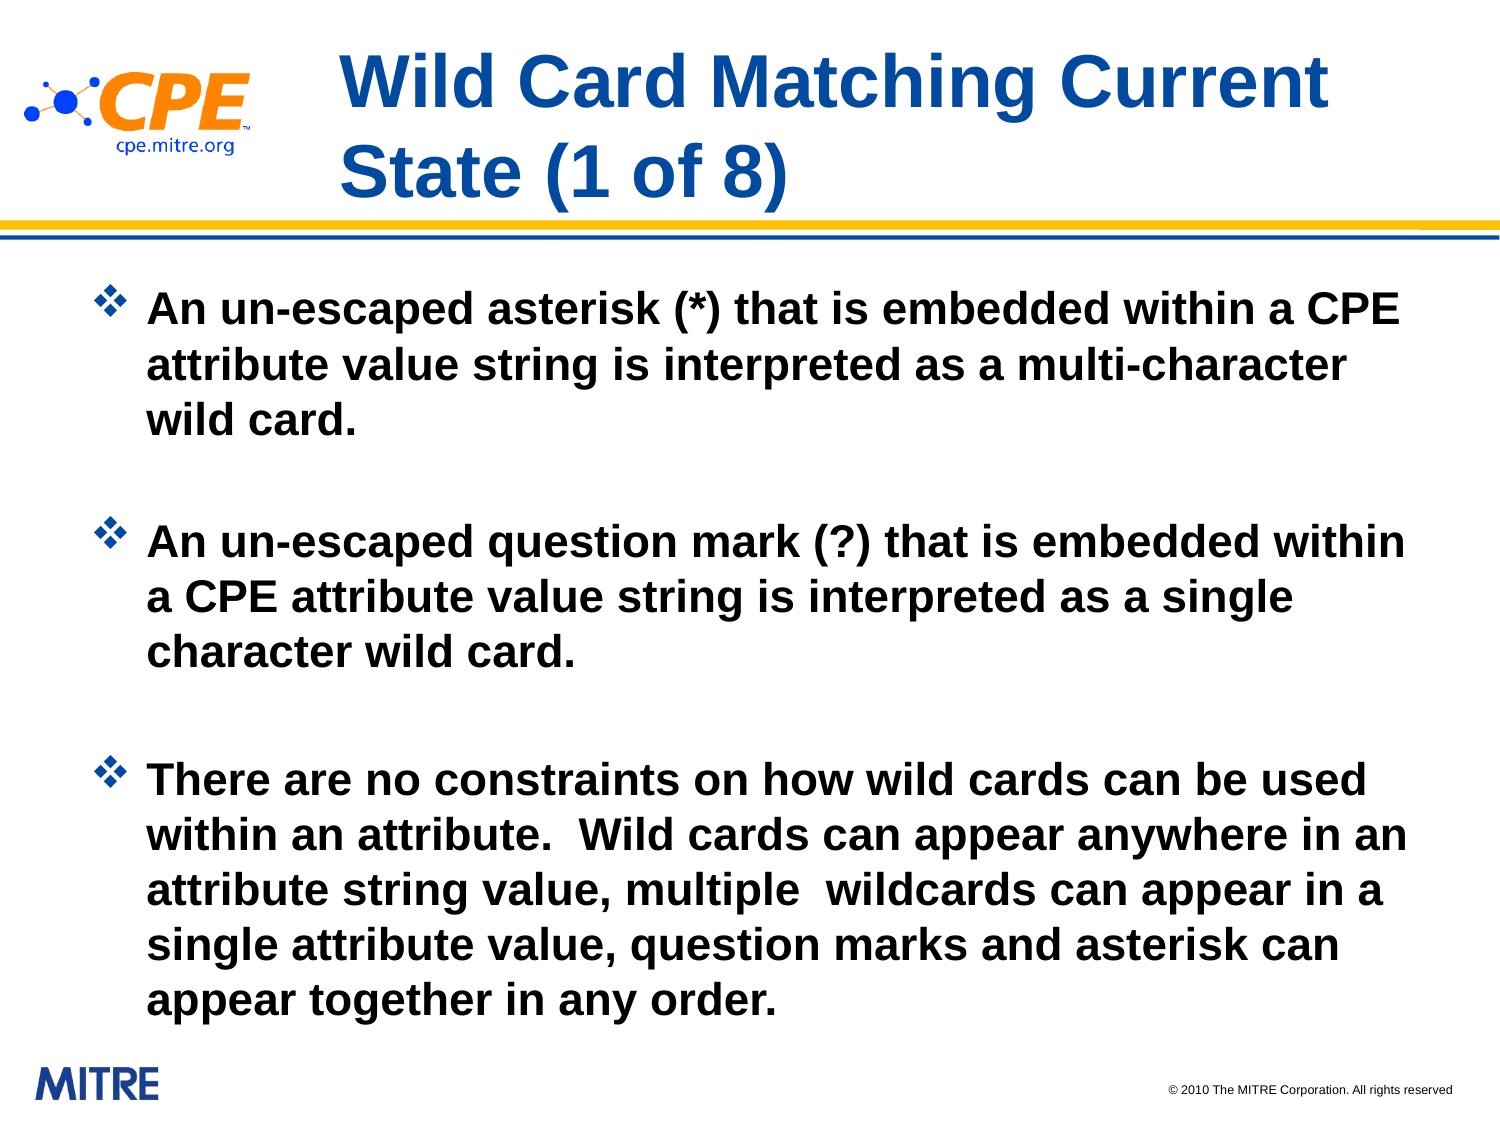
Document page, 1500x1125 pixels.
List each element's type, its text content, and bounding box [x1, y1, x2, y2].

picture [30, 1064, 163, 1106]
title Wild Card Matching Current State (1 of 8) [324, 44, 1438, 201]
picture [24, 72, 250, 156]
list An un-escaped asterisk (*) that is embedded within a CPE attribute value string is interpreted as a multi-character wild card. An un-escaped question mark (?) that is embedded within a CPE attribute value string is interpreted as a single character wild card. There are no constraints on how wild cards can be used within an attribute. Wild cards can appear anywhere in an attribute string value, multiple wildcards can appear in a single attribute value, question marks and asterisk can appear together in any order. [74, 271, 1426, 990]
